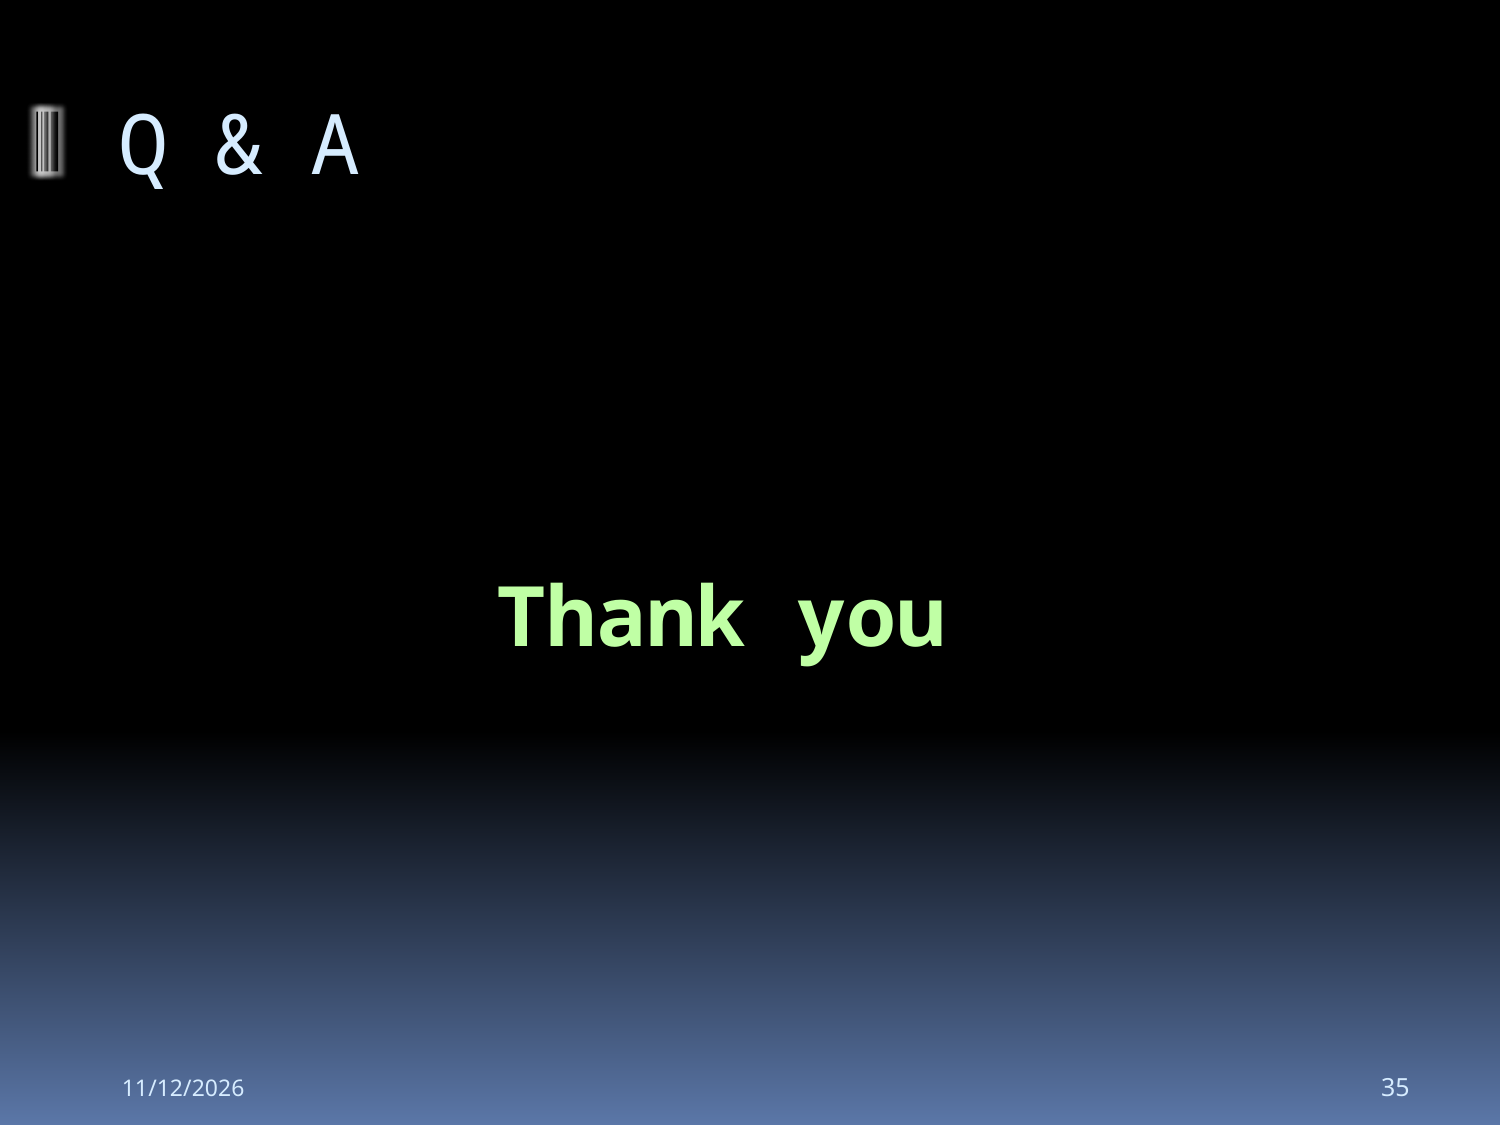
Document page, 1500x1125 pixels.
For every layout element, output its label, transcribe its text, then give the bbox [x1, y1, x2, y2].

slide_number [107, 1052, 457, 1113]
title Q & A [103, 83, 1379, 234]
text_box Thank you [84, 555, 1360, 797]
slide_number 35 [1366, 1052, 1442, 1113]
